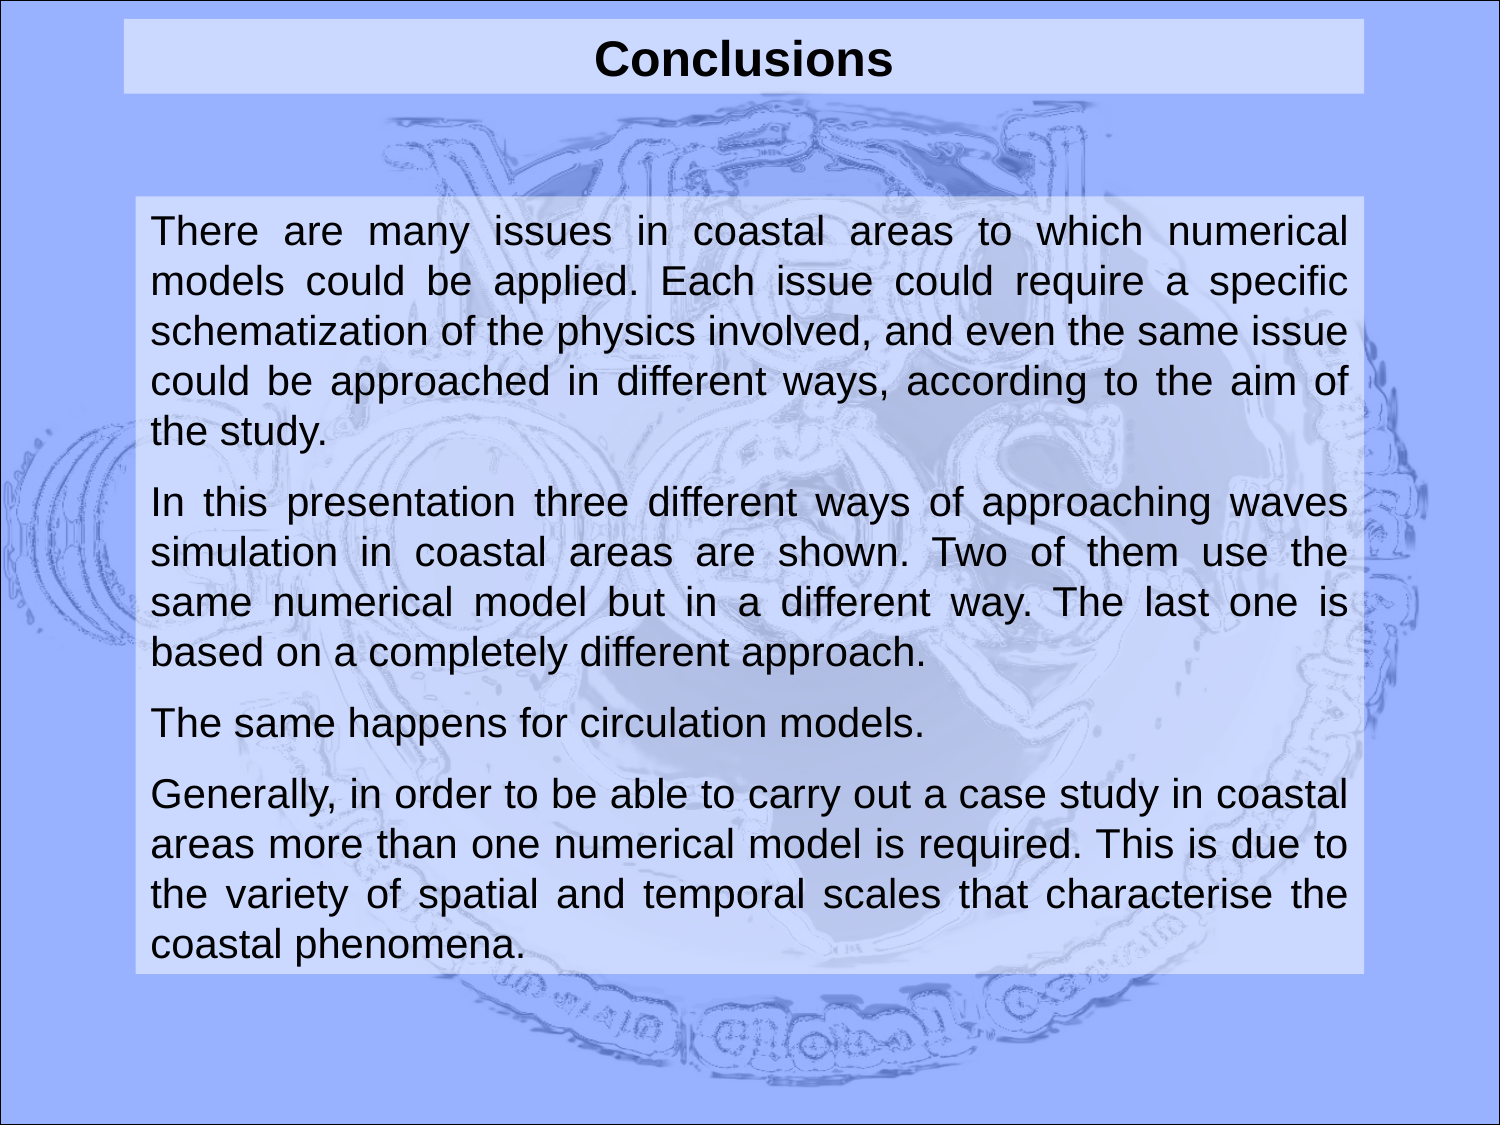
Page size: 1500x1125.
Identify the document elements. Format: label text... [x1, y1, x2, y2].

text_box There are many issues in coastal areas to which numerical models could be applied. Each issue could require a specific schematization of the physics involved, and even the same issue could be approached in different ways, according to the aim of the study. In this presentation three different ways of approaching waves simulation in coastal areas are shown. Two of them use the same numerical model but in a different way. The last one is based on a completely different approach. The same happens for circulation models. Generally, in order to be able to carry out a case study in coastal areas more than one numerical model is required. This is due to the variety of spatial and temporal scales that characterise the coastal phenomena. [135, 196, 1365, 974]
text_box Conclusions [123, 18, 1365, 94]
text_box [0, 0, 1500, 1125]
